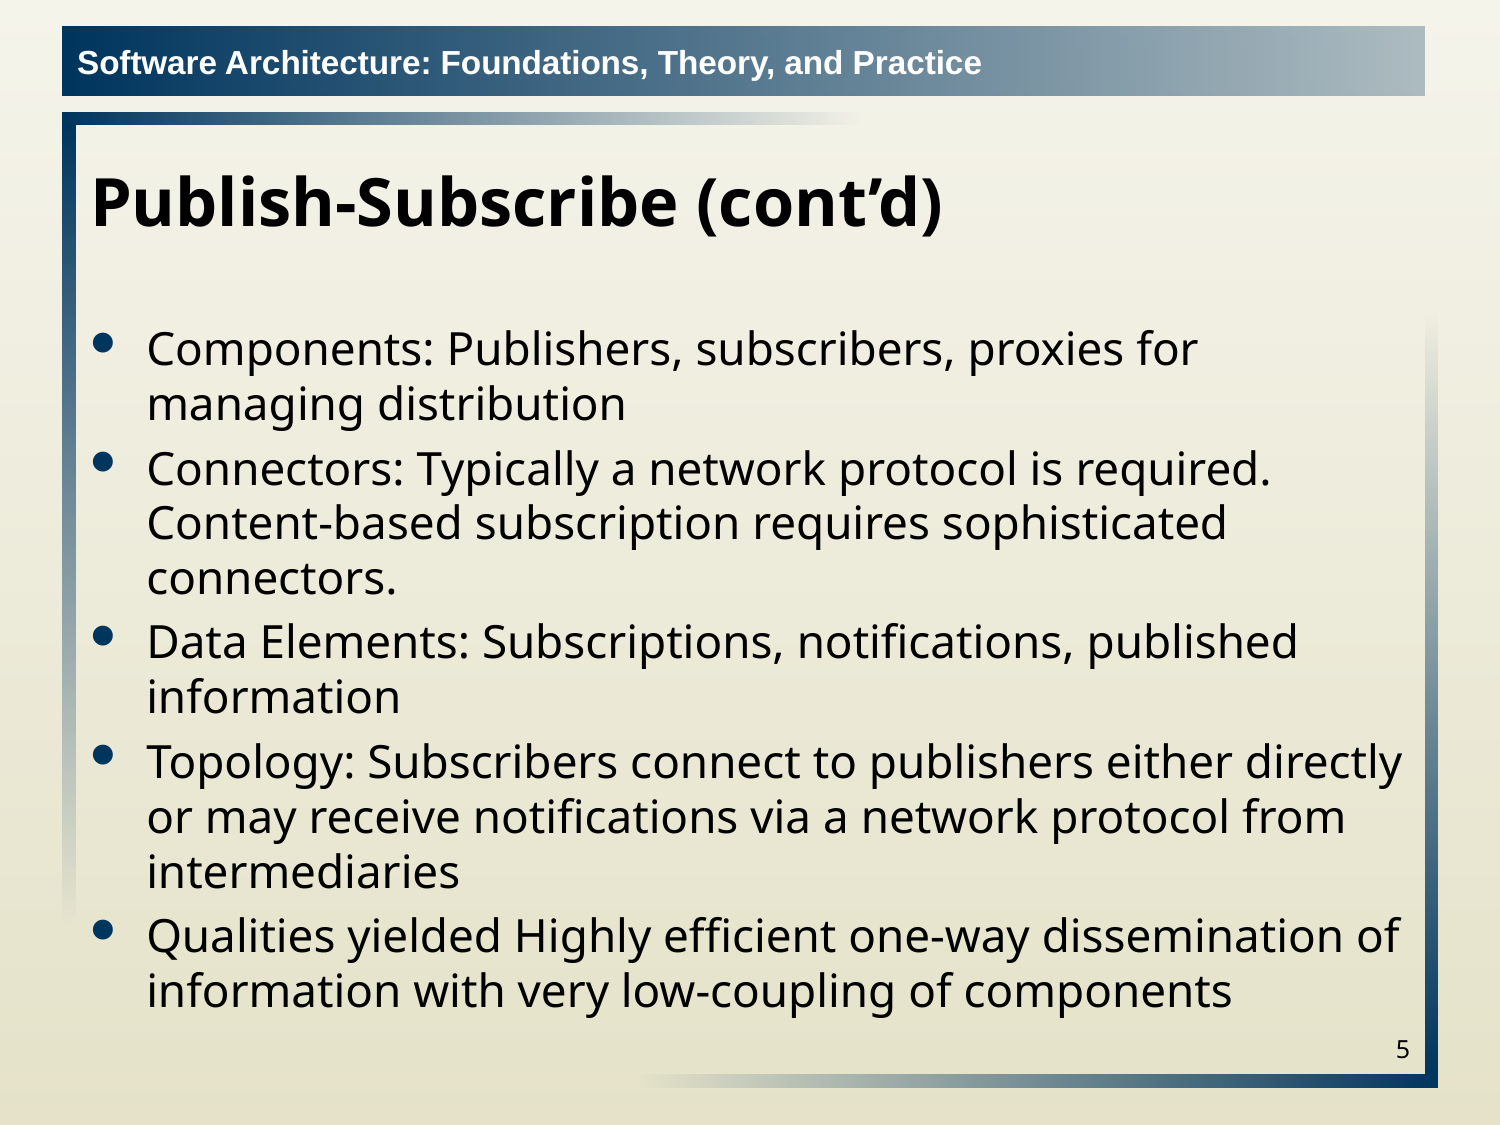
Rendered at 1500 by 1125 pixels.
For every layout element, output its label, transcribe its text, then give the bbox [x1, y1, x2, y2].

list Components: Publishers, subscribers, proxies for managing distribution Connectors: Typically a network protocol is required. Content-based subscription requires sophisticated connectors. Data Elements: Subscriptions, notifications, published information Topology: Subscribers connect to publishers either directly or may receive notifications via a network protocol from intermediaries Qualities yielded Highly efficient one-way dissemination of information with very low-coupling of components [75, 312, 1425, 1000]
slide_number 5 [1074, 999, 1426, 1076]
title Publish-Subscribe (cont’d) [75, 125, 1425, 275]
